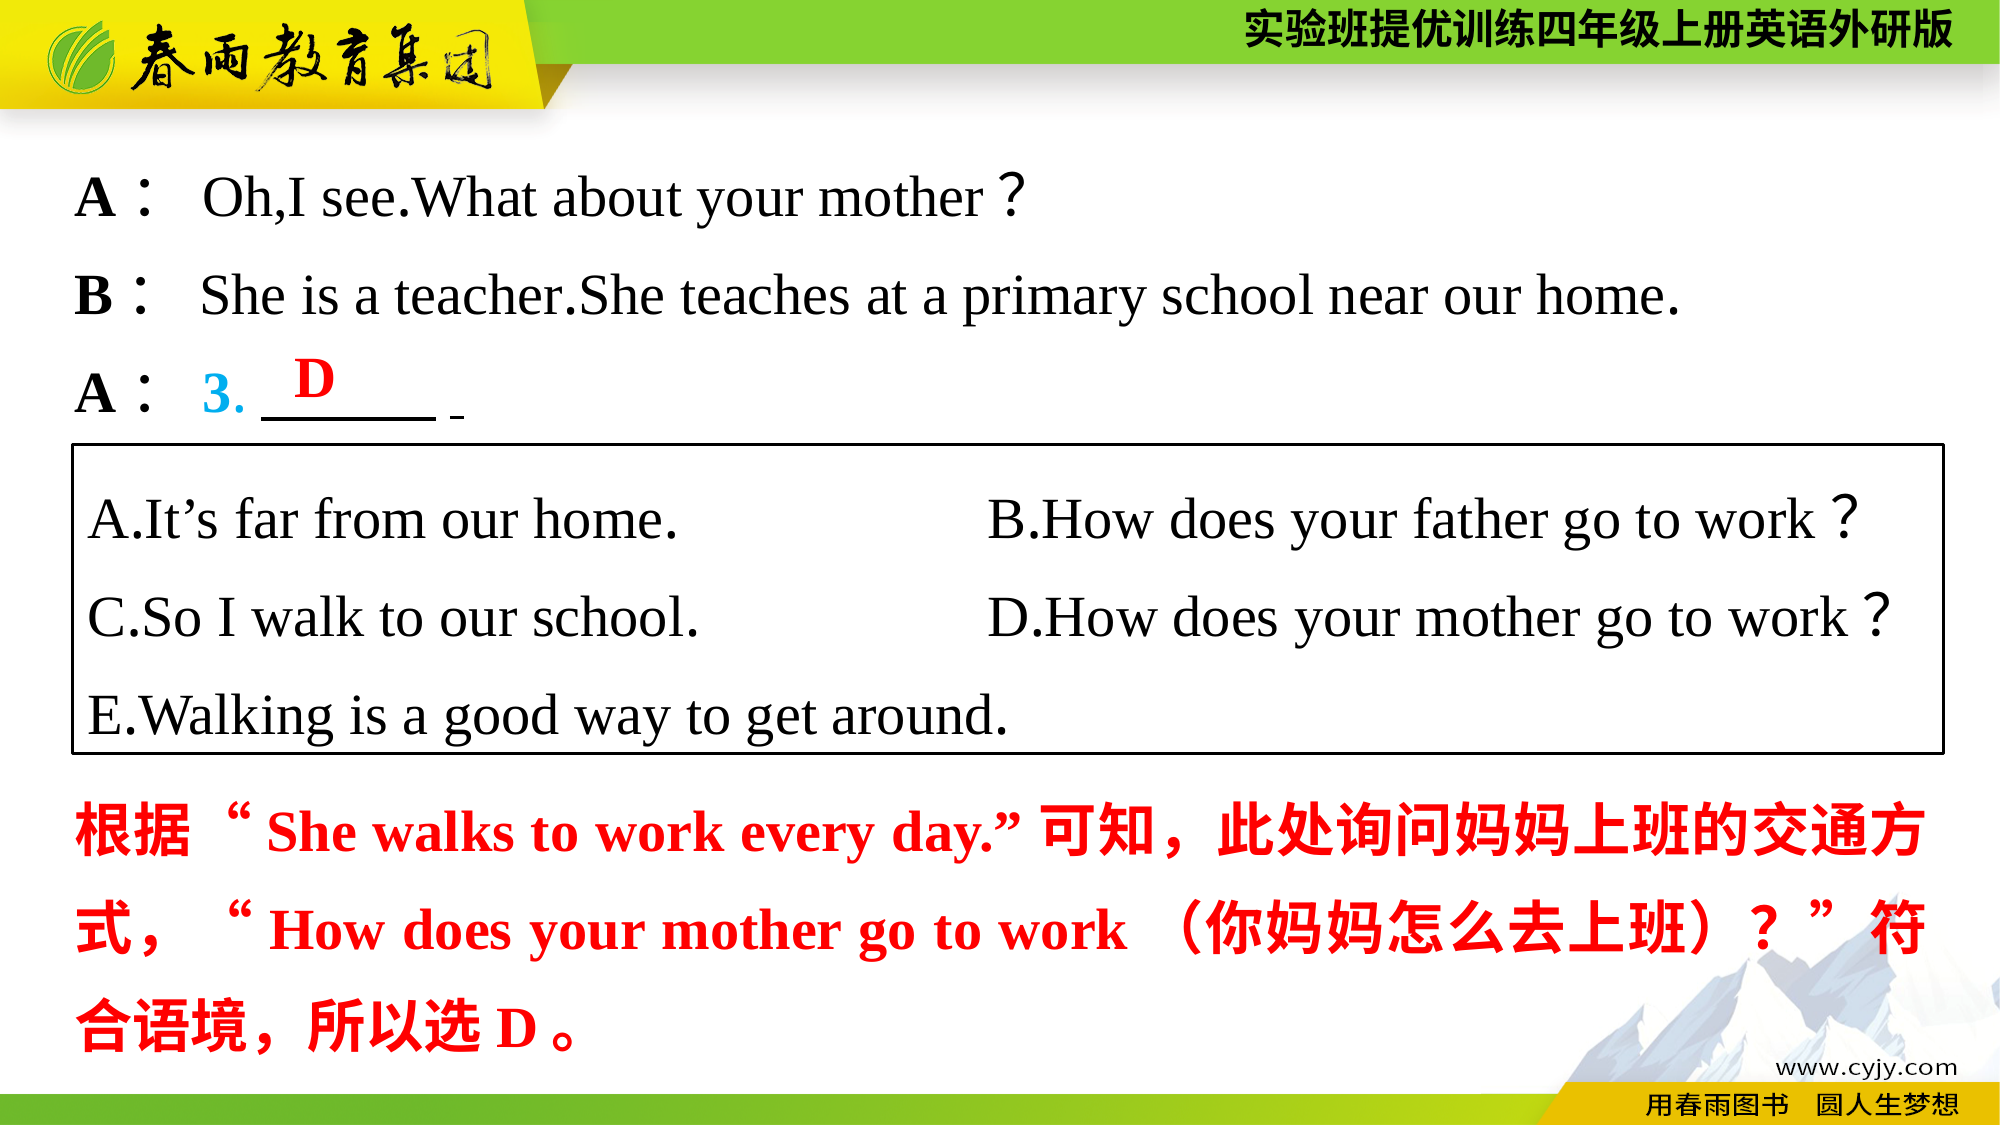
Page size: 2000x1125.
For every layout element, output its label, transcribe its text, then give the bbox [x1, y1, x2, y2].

list A：Oh,I see.What about your mother？ B：She is a teacher.She teaches at a primary school near our home. A：3. . [59, 122, 1944, 423]
text_box 根据“She walks to work every day.”可知，此处询问妈妈上班的交通方式，“How does your mother go to work（你妈妈怎么去上班）？”符合语境，所以选D。 [59, 757, 1944, 1067]
text_box D [279, 332, 352, 417]
text_box A.It’s far from our home. B.How does your father go to work？ C.So I walk to our school. D.How does your mother go to work？ E.Walking is a good way to get around. [72, 444, 1944, 754]
picture [0, 0, 2000, 1125]
